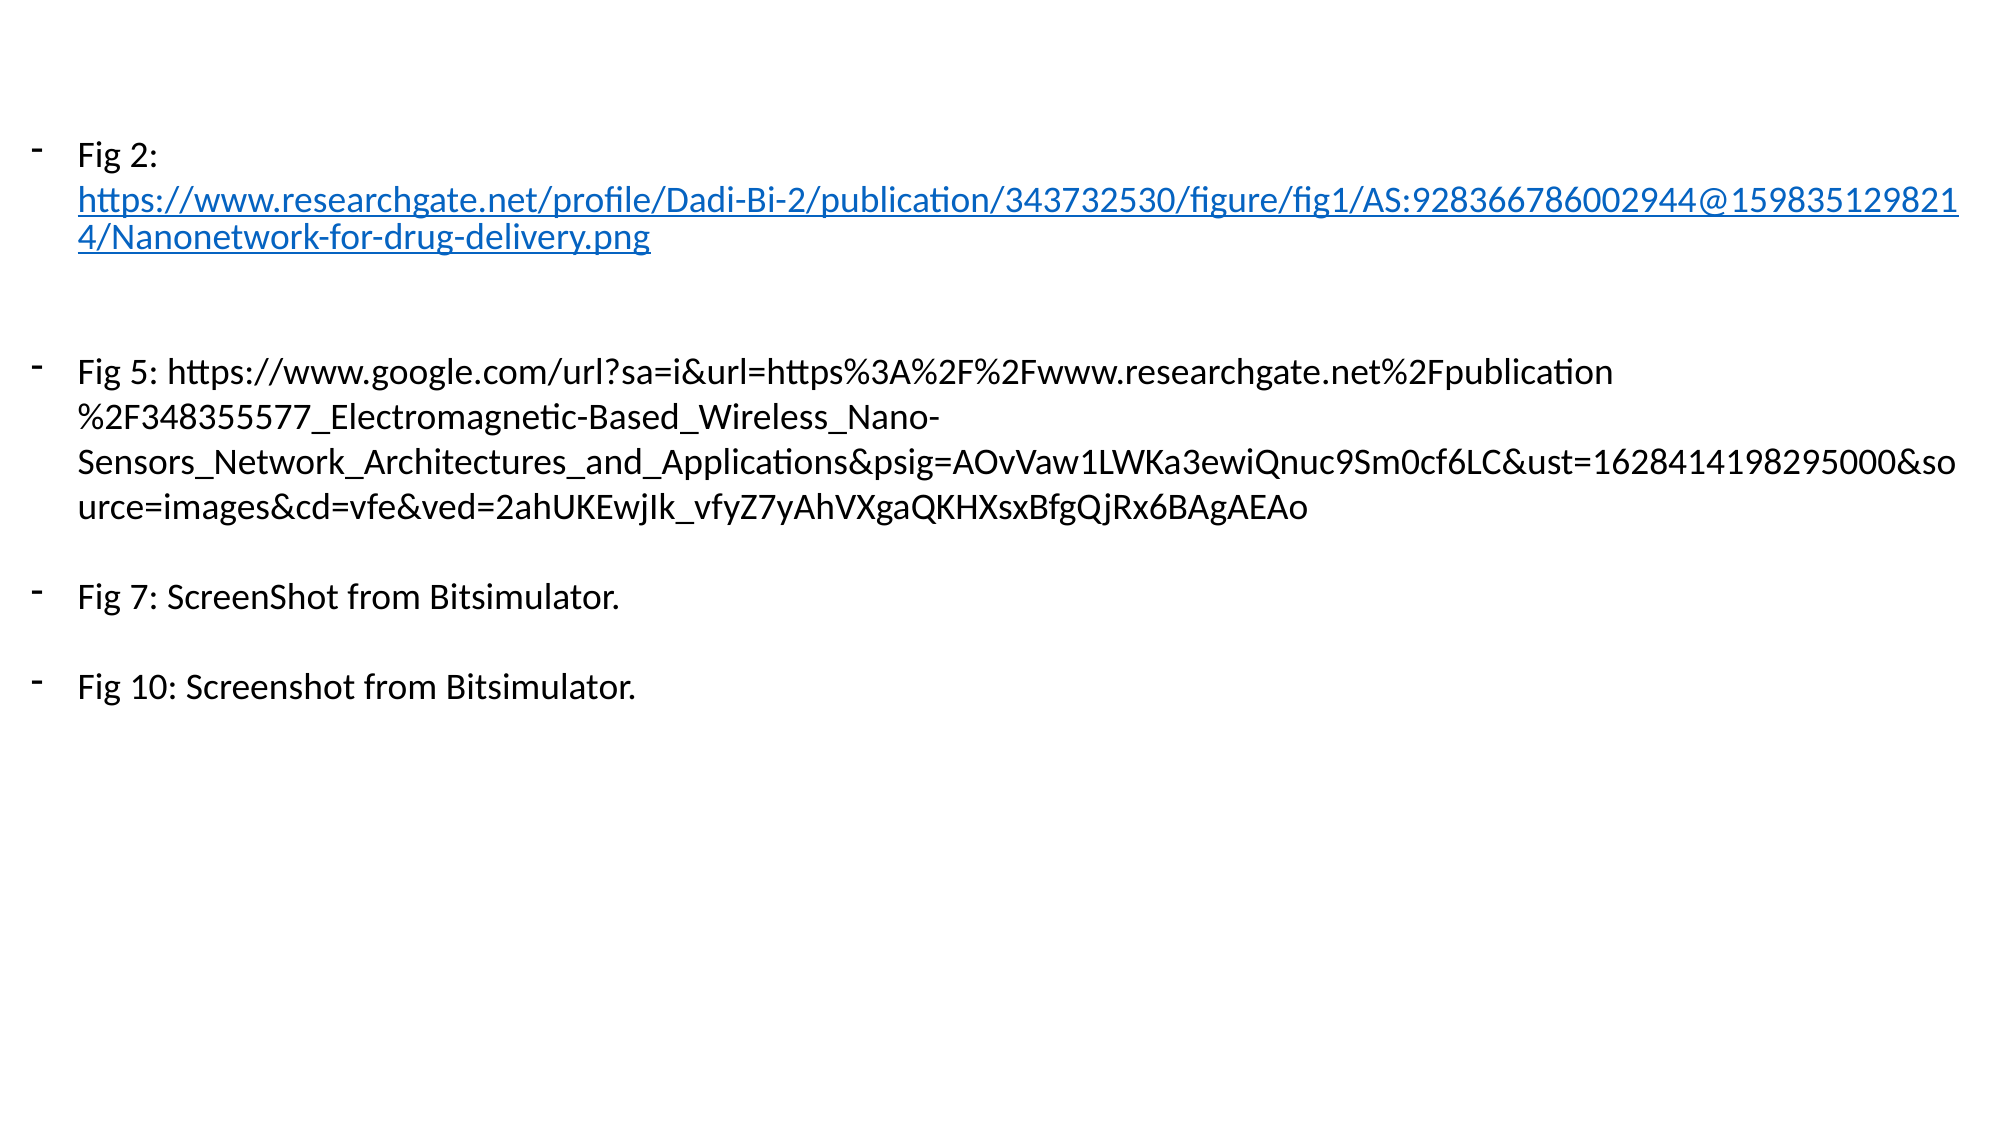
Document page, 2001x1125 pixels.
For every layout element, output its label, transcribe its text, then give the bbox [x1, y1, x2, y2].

text_box Fig 2: https://www.researchgate.net/profile/Dadi-Bi-2/publication/343732530/figure/fig1/AS:928366786002944@1598351298214/Nanonetwork-for-drug-delivery.png Fig 5: https://www.google.com/url?sa=i&url=https%3A%2F%2Fwww.researchgate.net%2Fpublication%2F348355577_Electromagnetic-Based_Wireless_Nano-Sensors_Network_Architectures_and_Applications&psig=AOvVaw1LWKa3ewiQnuc9Sm0cf6LC&ust=1628414198295000&source=images&cd=vfe&ved=2ahUKEwjIk_vfyZ7yAhVXgaQKHXsxBfgQjRx6BAgAEAo Fig 7: ScreenShot from Bitsimulator. Fig 10: Screenshot from Bitsimulator. [16, 122, 1983, 767]
